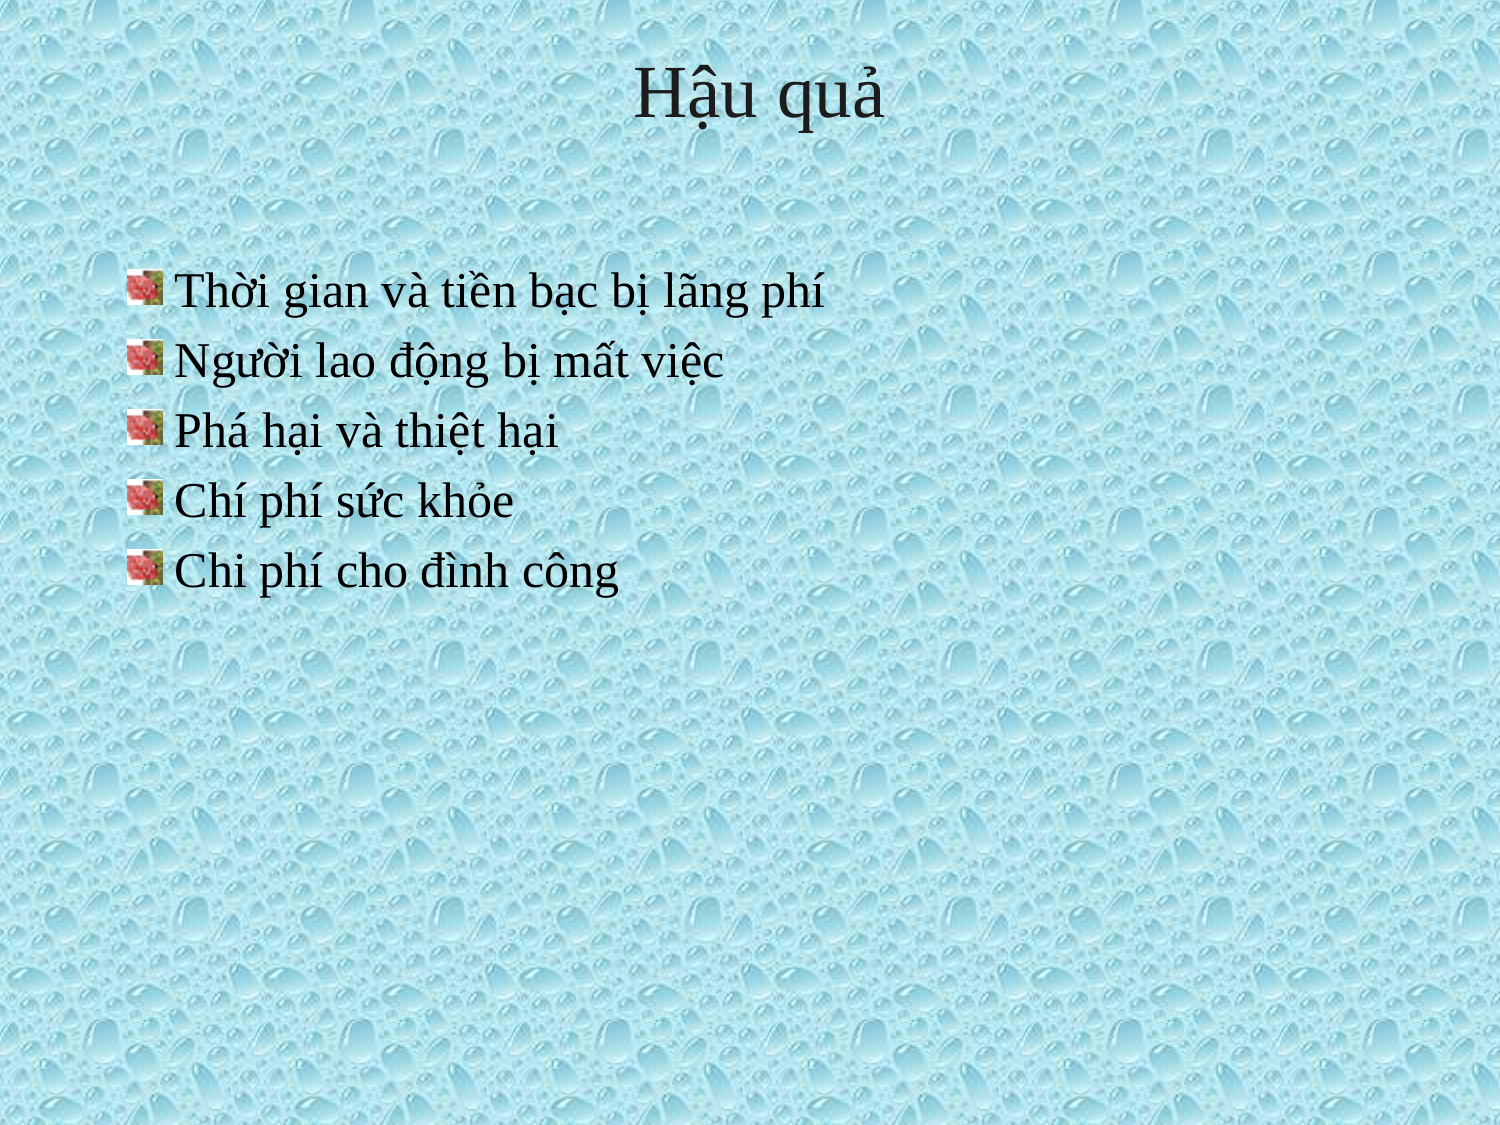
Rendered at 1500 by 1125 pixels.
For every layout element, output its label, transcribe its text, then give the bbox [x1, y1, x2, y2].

picture [0, 0, 1500, 1125]
subtitle Thời gian và tiền bạc bị lãng phí Người lao động bị mất việc Phá hại và thiệt hại Chí phí sức khỏe Chi phí cho đình công [112, 249, 1401, 976]
title Hậu quả [112, 0, 1388, 176]
